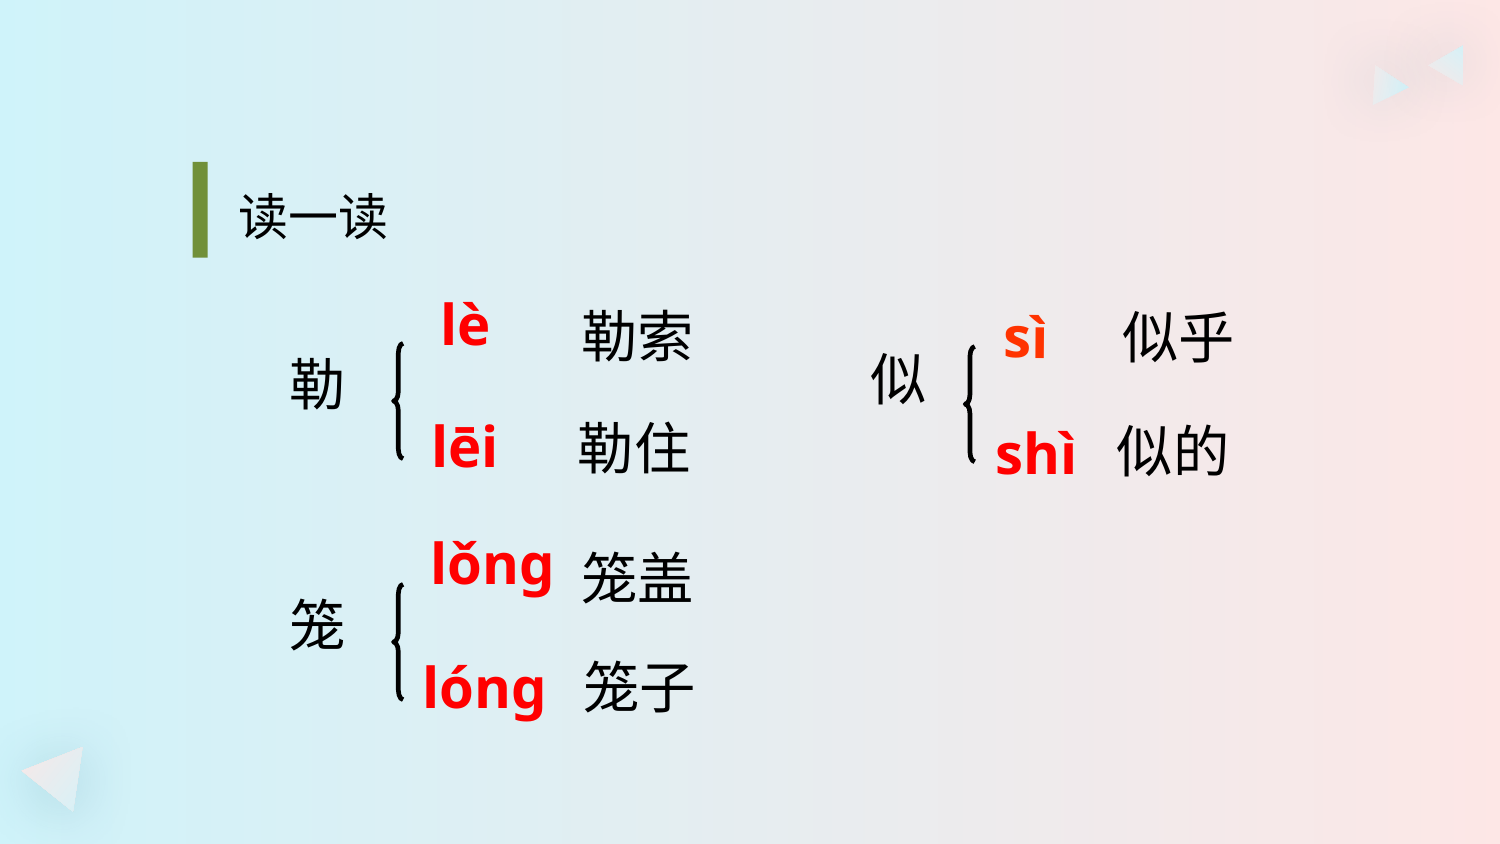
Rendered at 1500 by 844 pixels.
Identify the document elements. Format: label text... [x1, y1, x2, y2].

text_box shì [984, 412, 1089, 492]
text_box 笼盖 [570, 537, 706, 617]
text_box 笼 [278, 584, 358, 664]
text_box lè [429, 283, 502, 363]
text_box [192, 161, 209, 259]
text_box 勒住 [566, 407, 702, 487]
text_box 读一读 [227, 167, 506, 251]
text_box sì [992, 295, 1097, 376]
text_box [393, 584, 404, 700]
text_box lǒng [418, 522, 567, 601]
text_box lóng [411, 647, 559, 726]
text_box 似的 [1105, 410, 1241, 490]
text_box [965, 346, 975, 462]
text_box 勒索 [570, 295, 706, 375]
text_box lēi [419, 405, 510, 484]
text_box 勒 [278, 343, 358, 423]
text_box [393, 343, 404, 459]
text_box 似乎 [1111, 296, 1285, 376]
text_box 似 [858, 338, 938, 418]
text_box 笼子 [572, 647, 803, 726]
